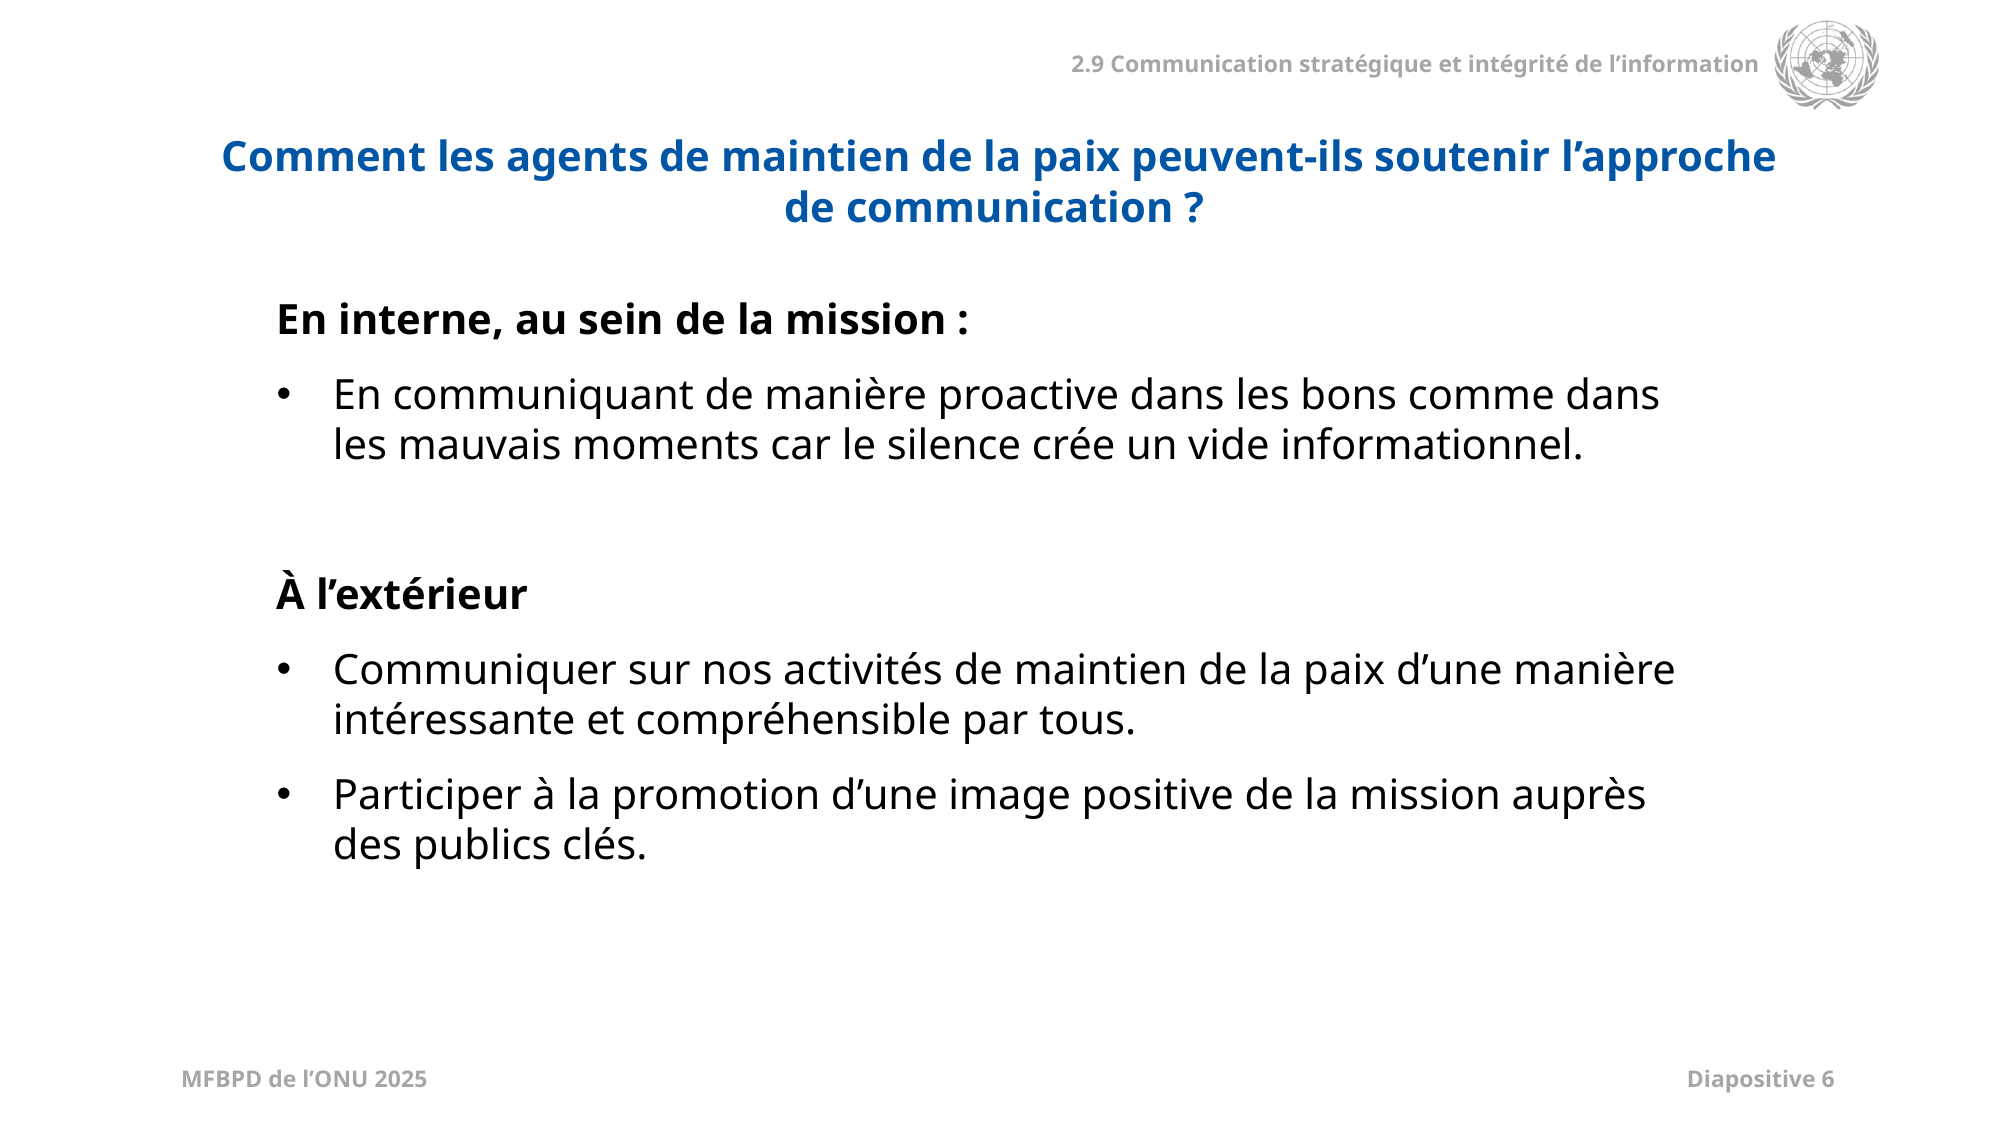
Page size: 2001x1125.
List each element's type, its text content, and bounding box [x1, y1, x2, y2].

text_box Comment les agents de maintien de la paix peuvent-ils soutenir l’approche de communication ? [204, 122, 1796, 238]
text_box En interne, au sein de la mission : En communiquant de manière proactive dans les bons comme dans les mauvais moments car le silence crée un vide informationnel. À l’extérieur Communiquer sur nos activités de maintien de la paix d’une manière intéressante et compréhensible par tous. Participer à la promotion d’une image positive de la mission auprès des publics clés. [261, 285, 1739, 876]
